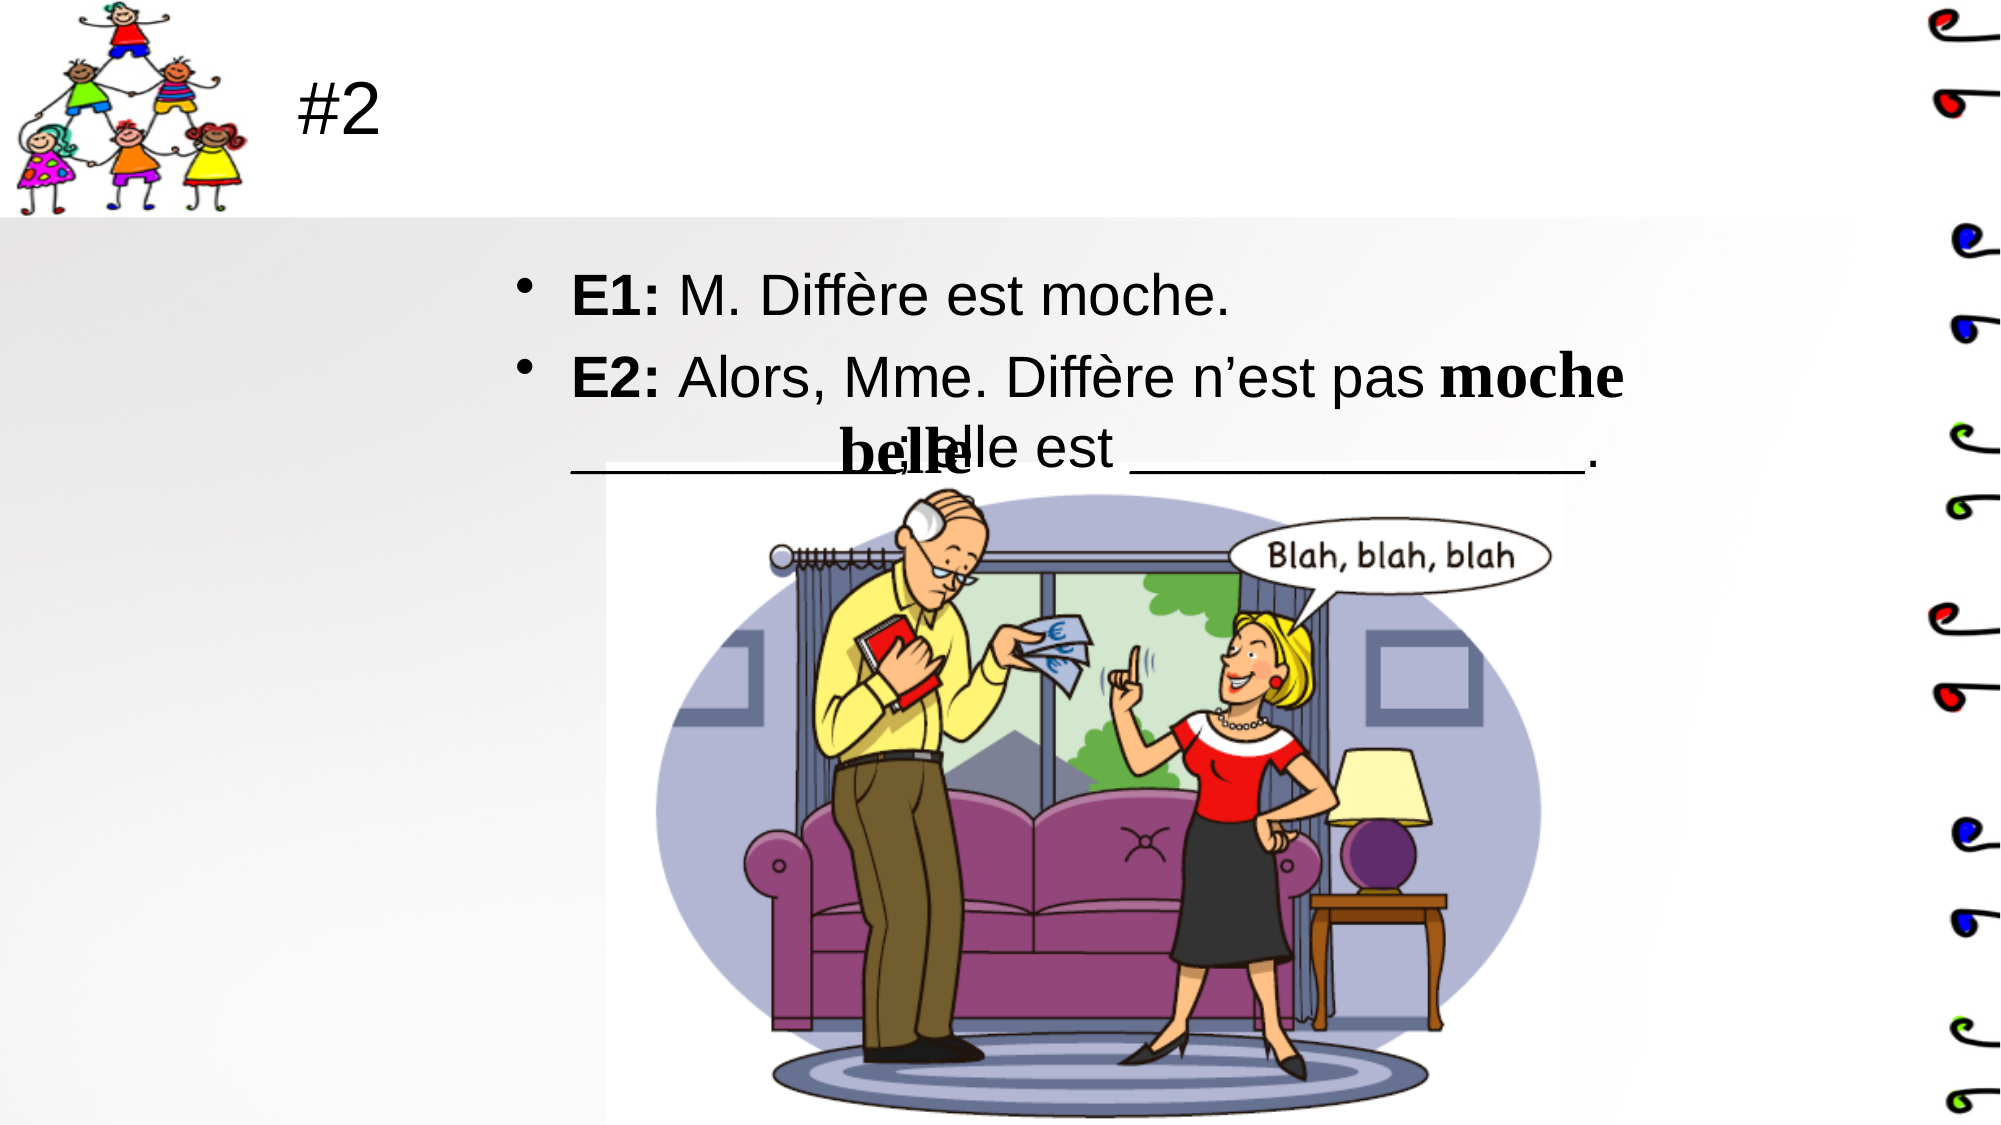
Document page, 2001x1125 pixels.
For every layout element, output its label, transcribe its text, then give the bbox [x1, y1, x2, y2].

text_box moche [1425, 323, 1763, 419]
title #2 [283, 16, 1951, 192]
text_box belle [825, 399, 1163, 461]
list E1: M. Diffère est moche. E2: Alors, Mme. Diffère n’est pas __________; elle est ______________. [499, 249, 1713, 1088]
picture [0, 0, 2001, 1125]
